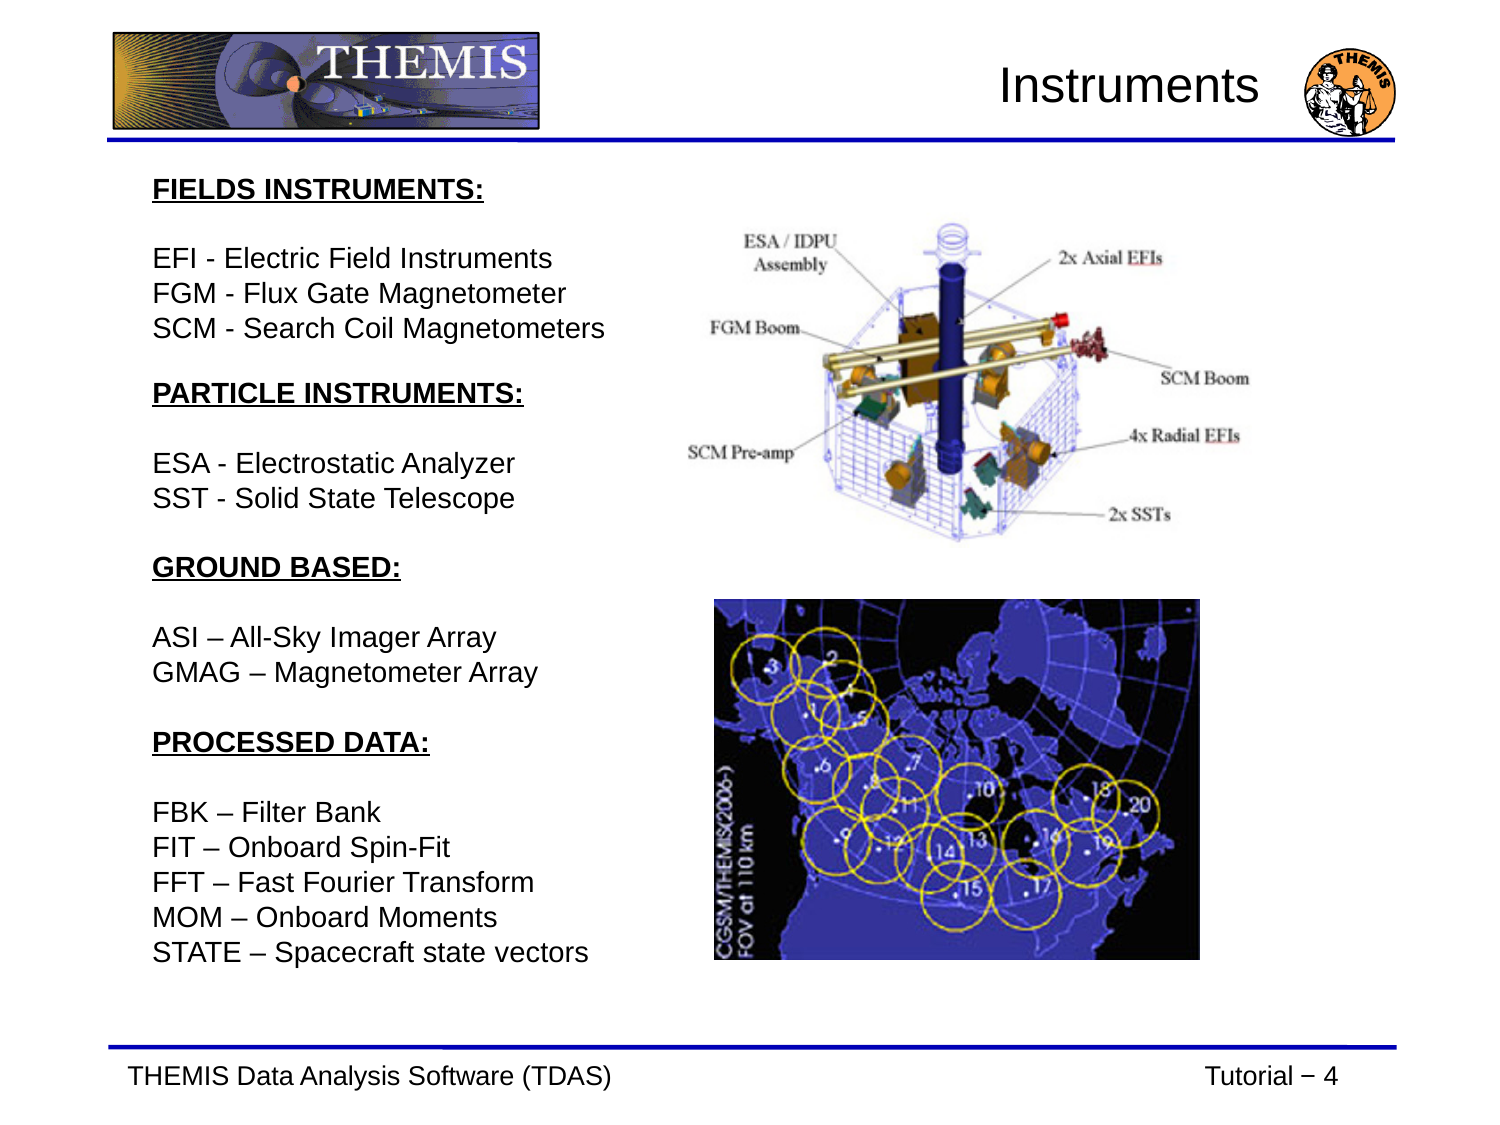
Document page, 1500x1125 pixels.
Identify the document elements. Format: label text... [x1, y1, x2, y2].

text_box PARTICLE INSTRUMENTS: ESA - Electrostatic Analyzer SST - Solid State Telescope [137, 366, 625, 541]
text_box FIELDS INSTRUMENTS: EFI - Electric Field Instruments FGM - Flux Gate Magnetometer SCM - Search Coil Magnetometers [137, 162, 638, 353]
picture [714, 599, 1201, 960]
text_box GROUND BASED: ASI – All-Sky Imager Array GMAG – Magnetometer Array PROCESSED DATA: FBK – Filter Bank FIT – Onboard Spin-Fit FFT – Fast Fourier Transform MOM – Onboard Moments STATE – Spacecraft state vectors [137, 541, 675, 976]
picture [687, 199, 1252, 548]
title Instruments [65, 49, 1276, 127]
picture [115, 35, 537, 49]
text_box [99, 174, 1375, 975]
picture [1304, 48, 1396, 137]
